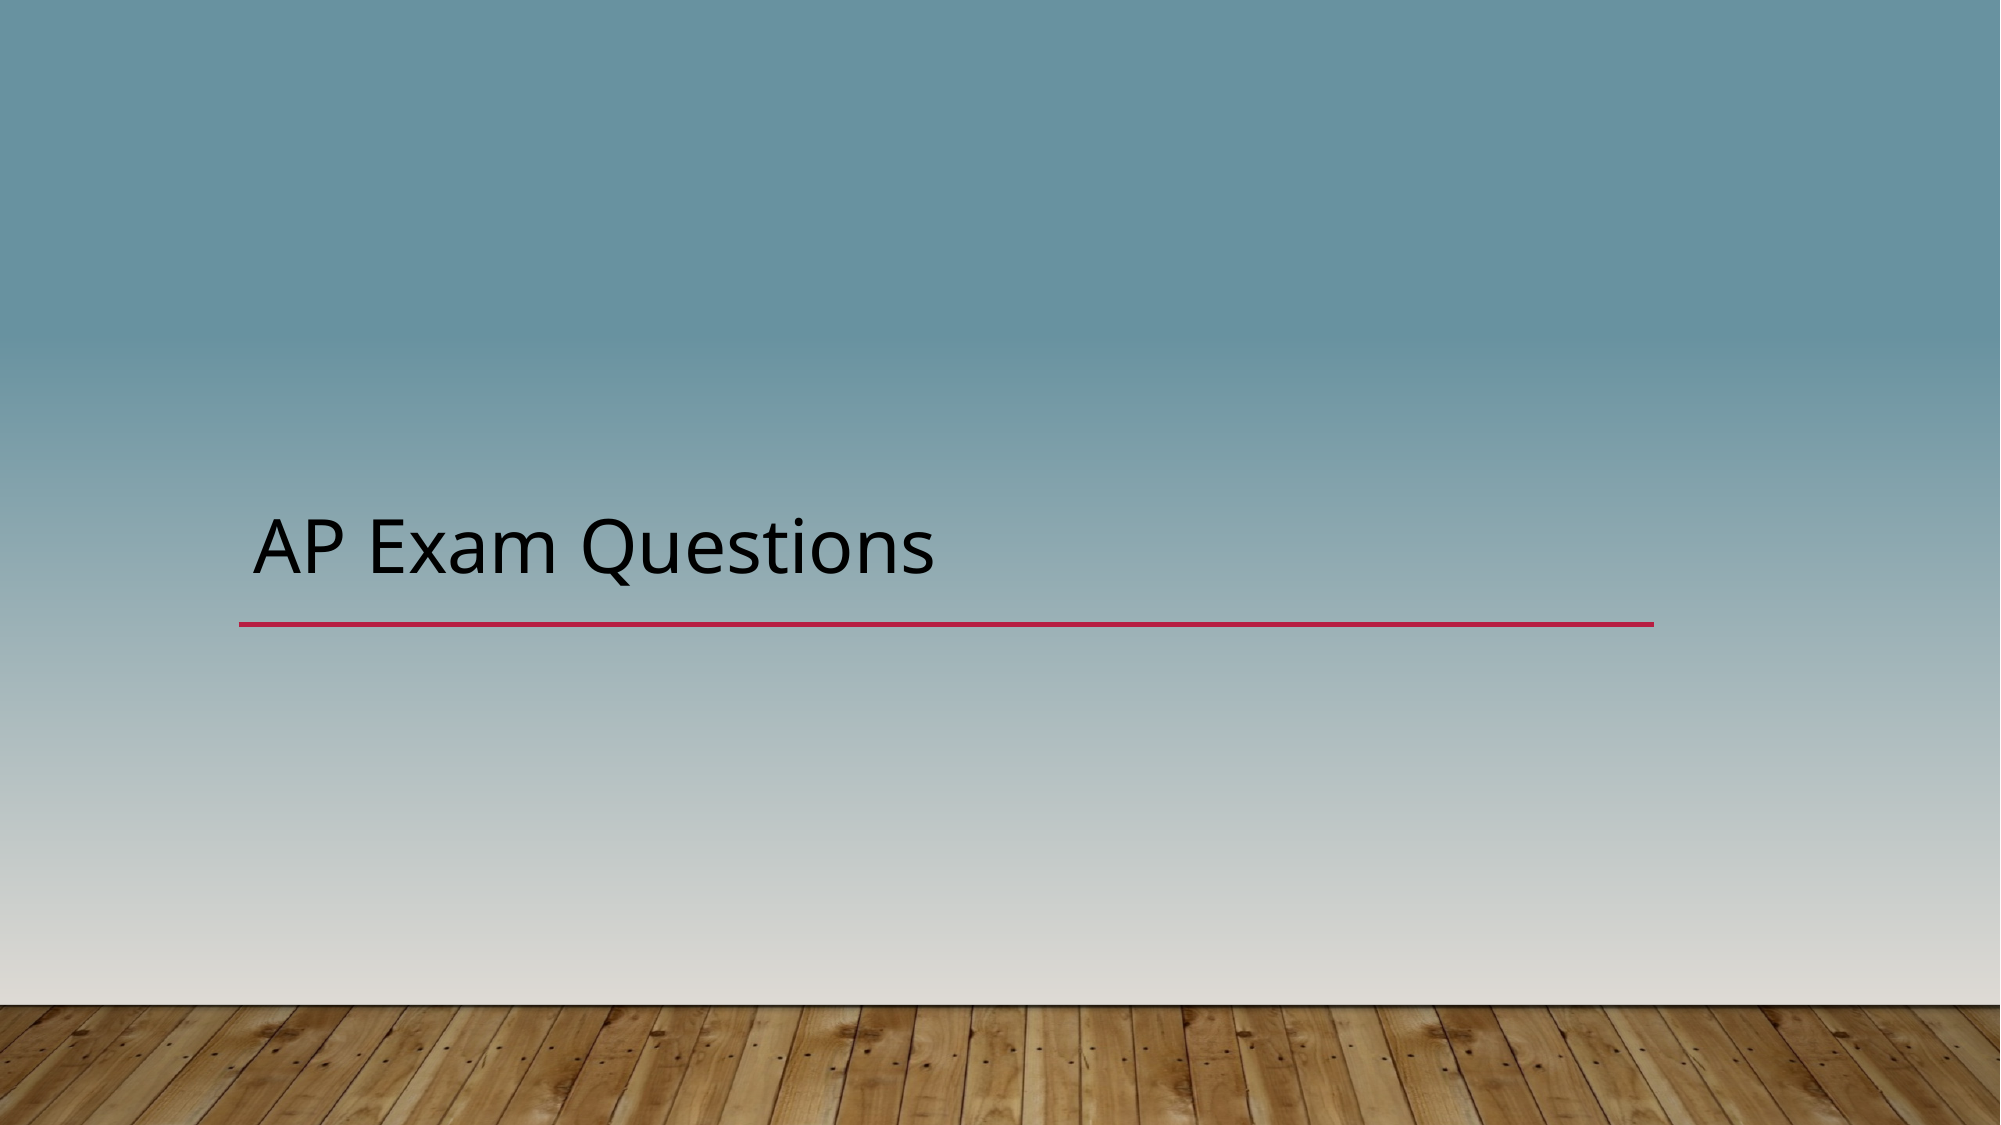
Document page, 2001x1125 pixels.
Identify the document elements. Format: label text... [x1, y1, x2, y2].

picture [0, 1005, 2000, 1125]
title AP Exam Questions [238, 288, 1657, 598]
